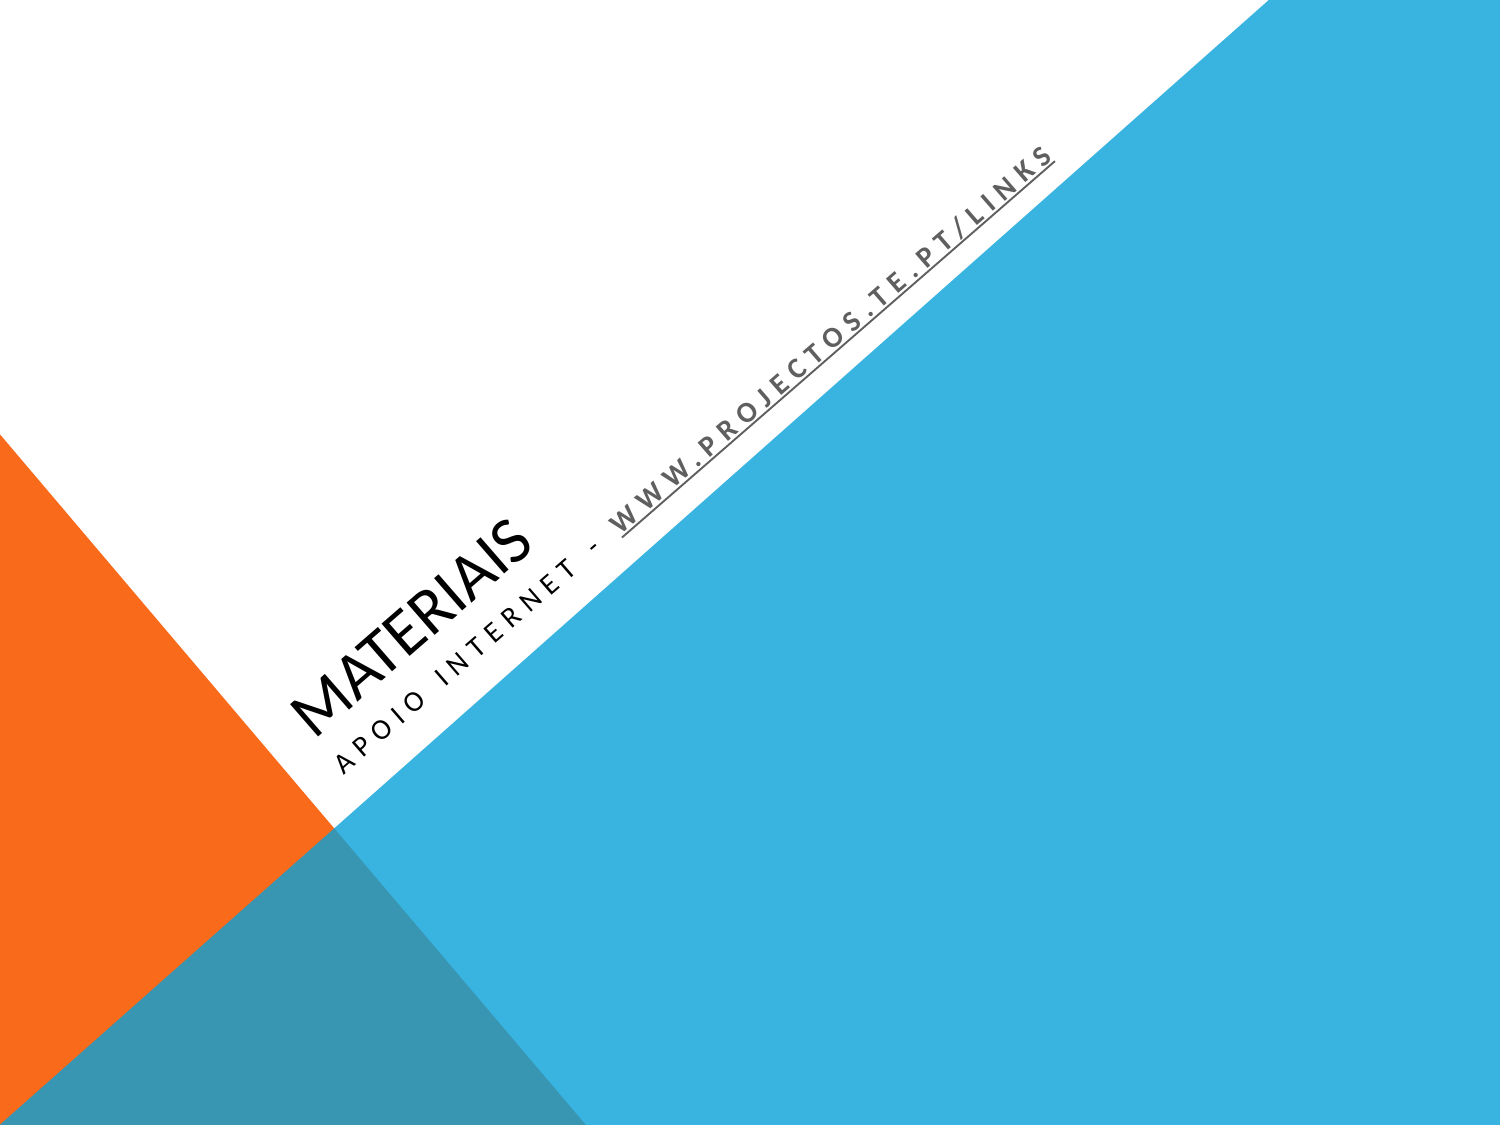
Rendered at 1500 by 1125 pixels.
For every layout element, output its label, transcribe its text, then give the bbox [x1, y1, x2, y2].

subtitle APOIO INTERNET - www.projectos.TE.pt/links [312, 61, 1154, 804]
title Materiais [182, 4, 1012, 761]
